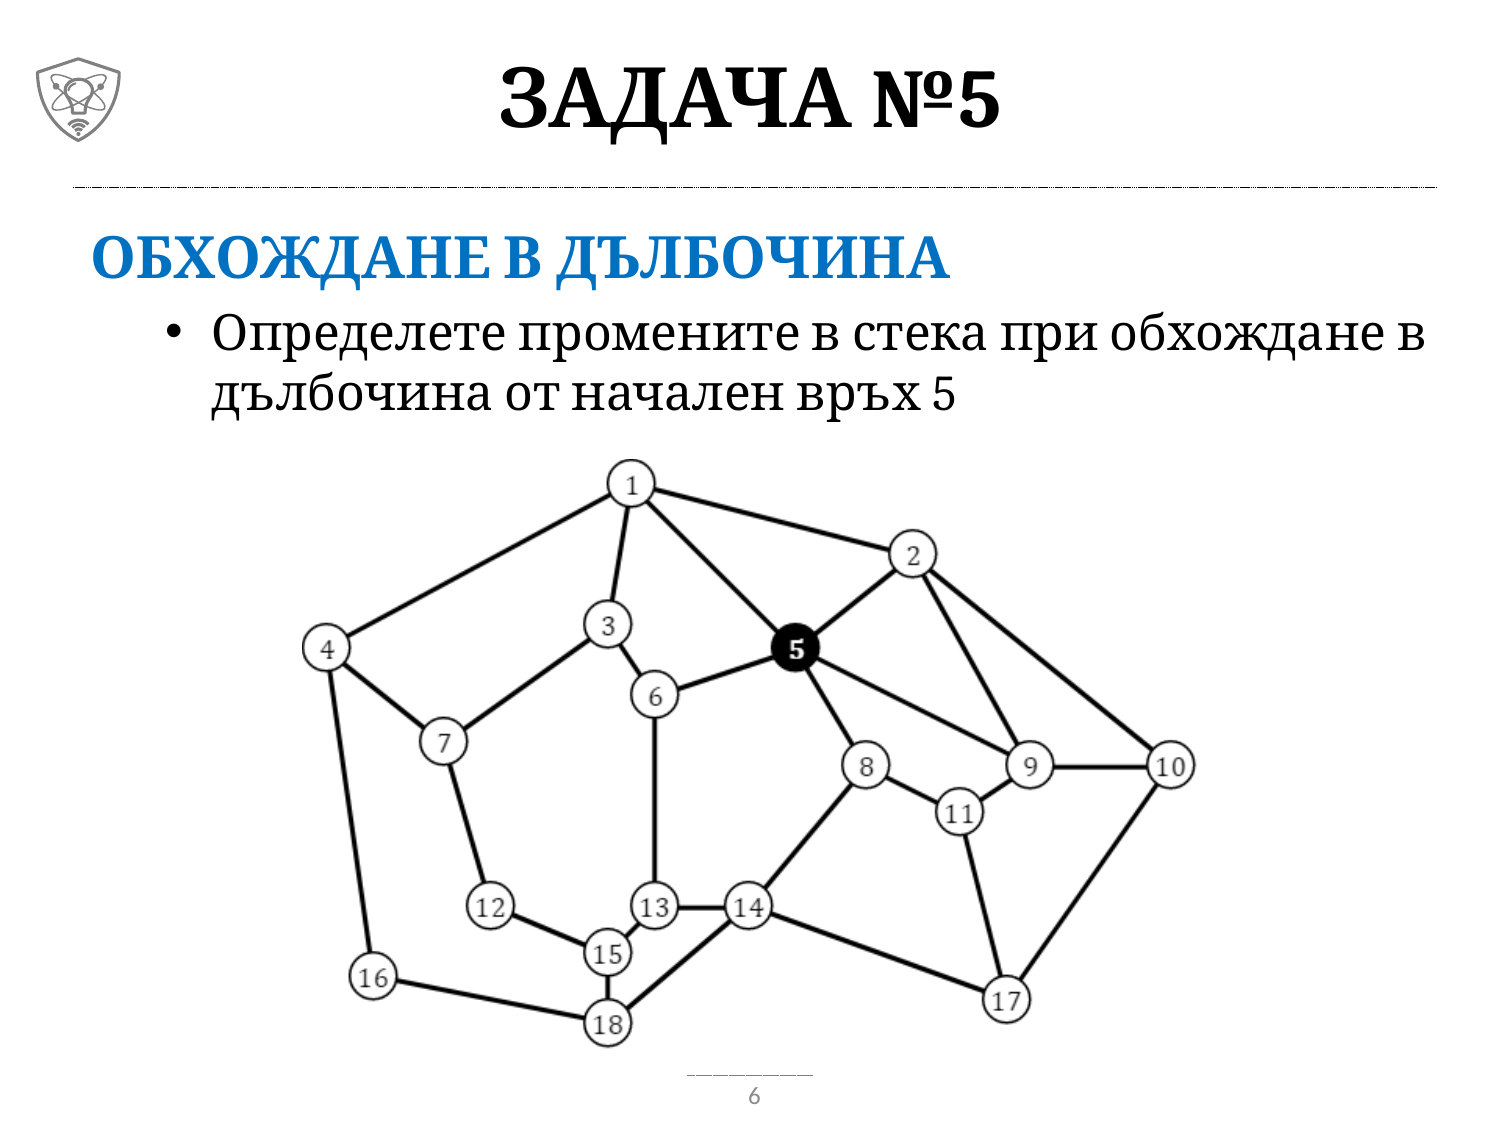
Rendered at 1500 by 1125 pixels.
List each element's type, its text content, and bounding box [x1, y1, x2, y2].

title Задача №5 [0, 0, 1500, 188]
slide_number 6 [579, 1065, 930, 1125]
list Обхождане в дълбочина Определете промените в стека при обхождане в дълбочина от начален връх 5 [75, 212, 1450, 1063]
picture [302, 459, 1198, 1051]
